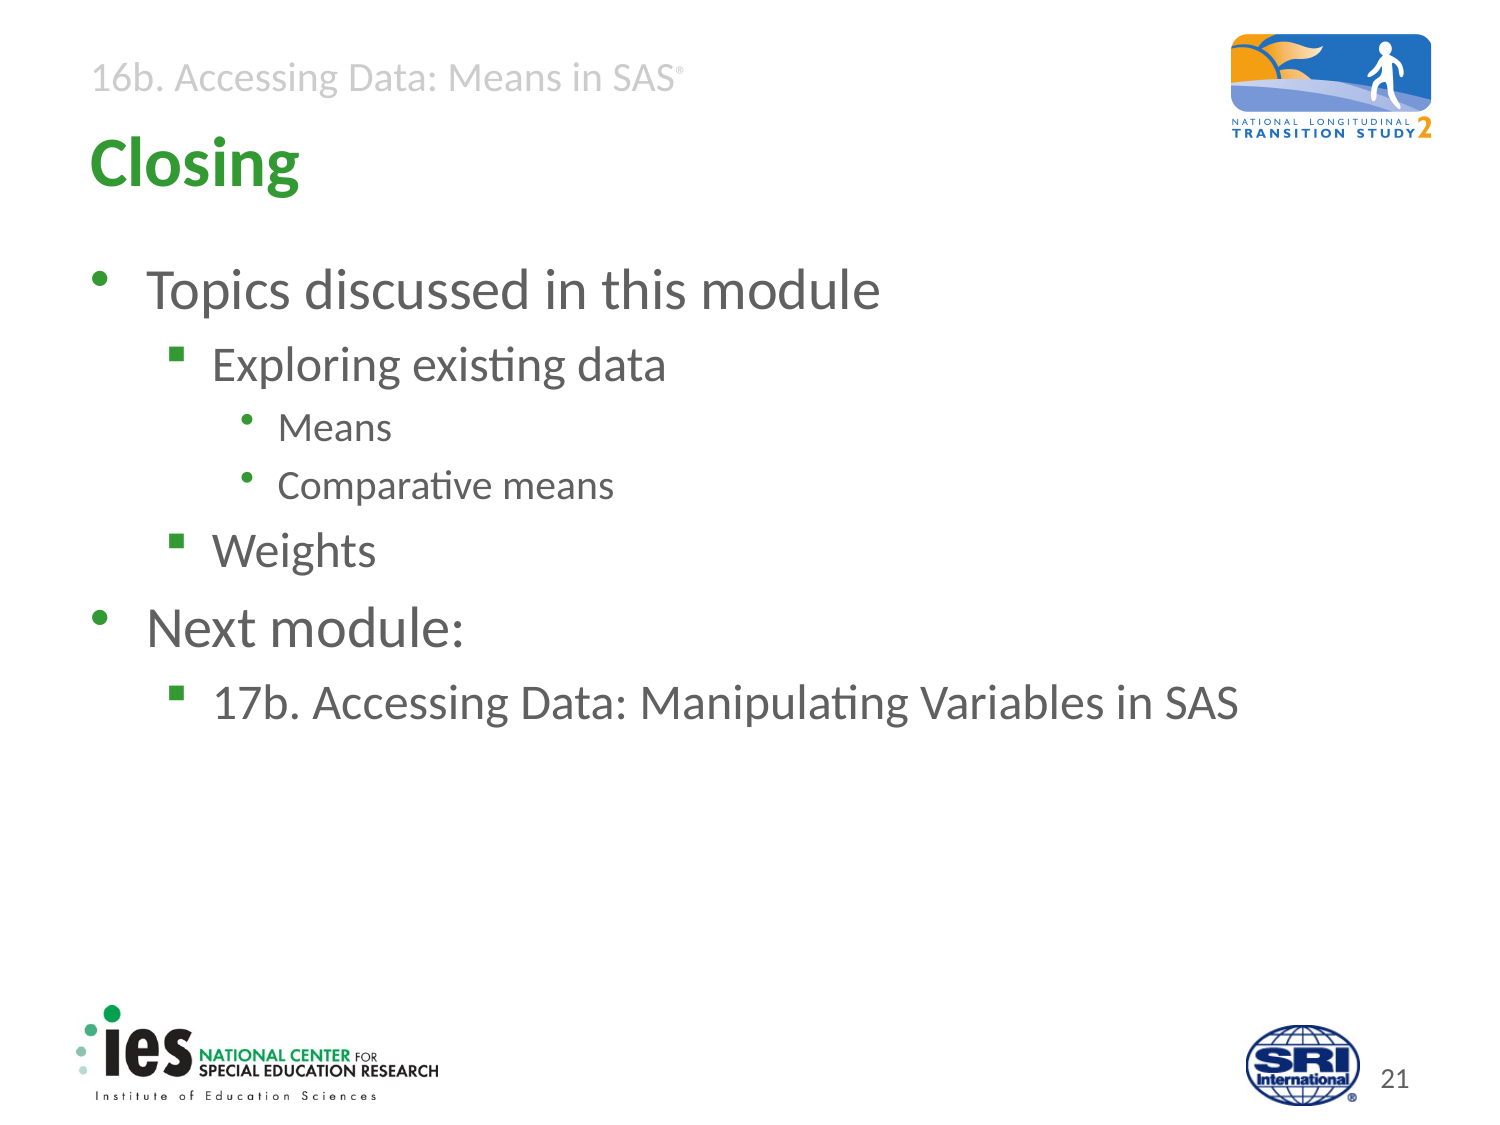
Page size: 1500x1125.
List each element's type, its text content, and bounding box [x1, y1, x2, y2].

title Closing [74, 90, 1426, 226]
slide_number 20 [1321, 1051, 1426, 1125]
picture [76, 1005, 438, 1100]
picture [1246, 1025, 1360, 1106]
list Topics discussed in this module Exploring existing data Means Comparative means Weights Next module: 17b. Accessing Data: Manipulating Variables in SAS [74, 243, 1426, 987]
